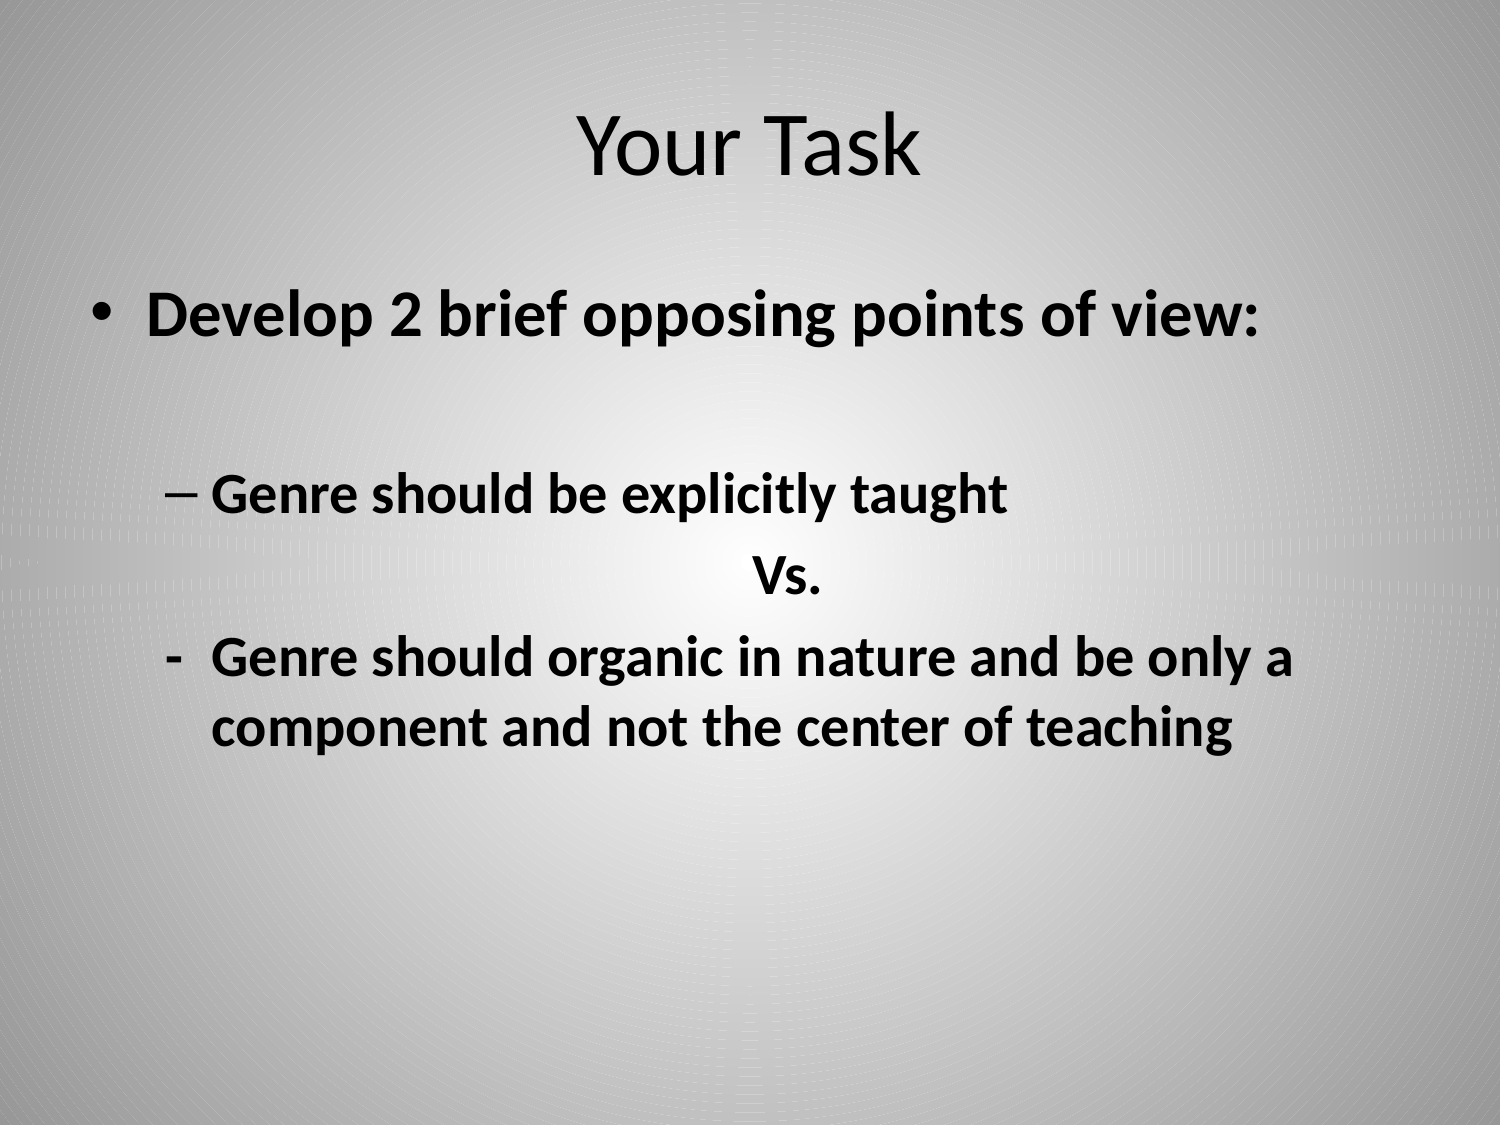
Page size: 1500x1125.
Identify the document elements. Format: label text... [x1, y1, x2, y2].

title Your Task [75, 45, 1425, 233]
list Develop 2 brief opposing points of view: Genre should be explicitly taught Vs. - Genre should organic in nature and be only a component and not the center of teaching [75, 262, 1425, 1005]
